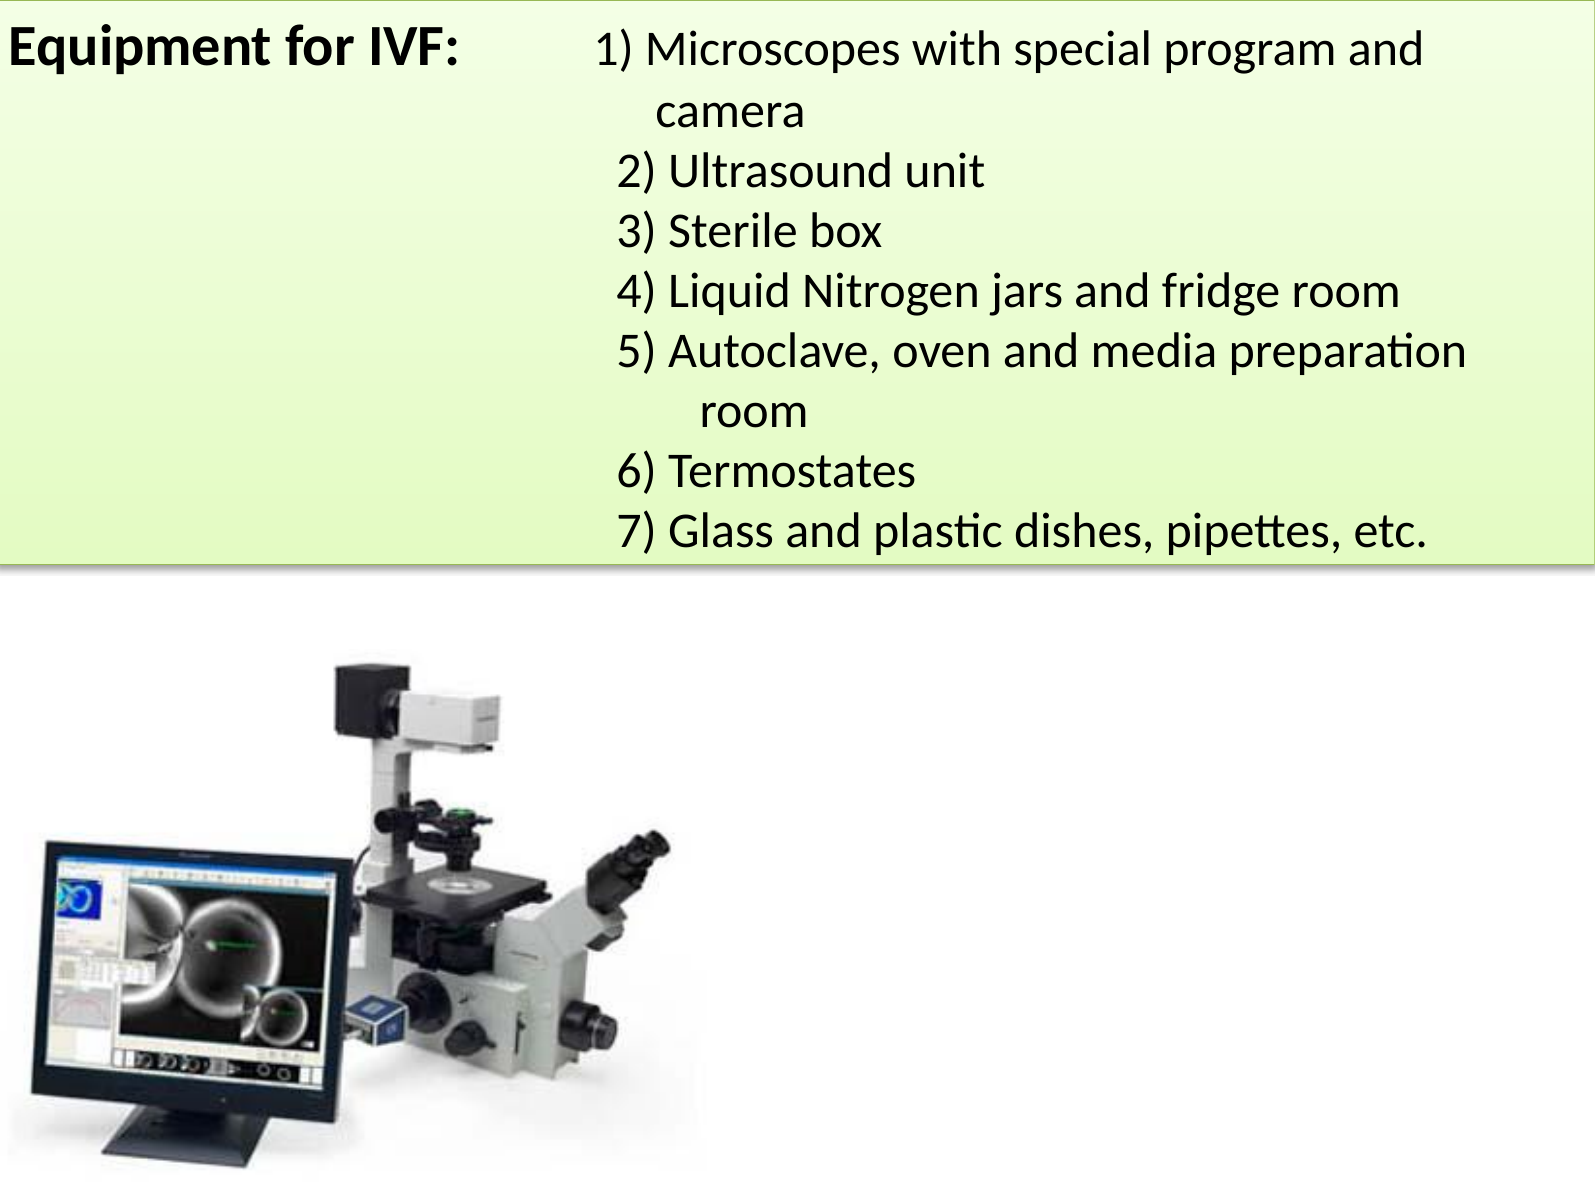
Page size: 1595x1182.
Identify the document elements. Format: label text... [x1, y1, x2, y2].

text_box Equipment for IVF: 1) Microscopes with special program and camera 2) Ultrasound unit 3) Sterile box 4) Liquid Nitrogen jars and fridge room 5) Autoclave, oven and media preparation room 6) Termostates 7) Glass and plastic dishes, pipettes, etc. [0, 0, 1595, 565]
picture [0, 649, 710, 1182]
